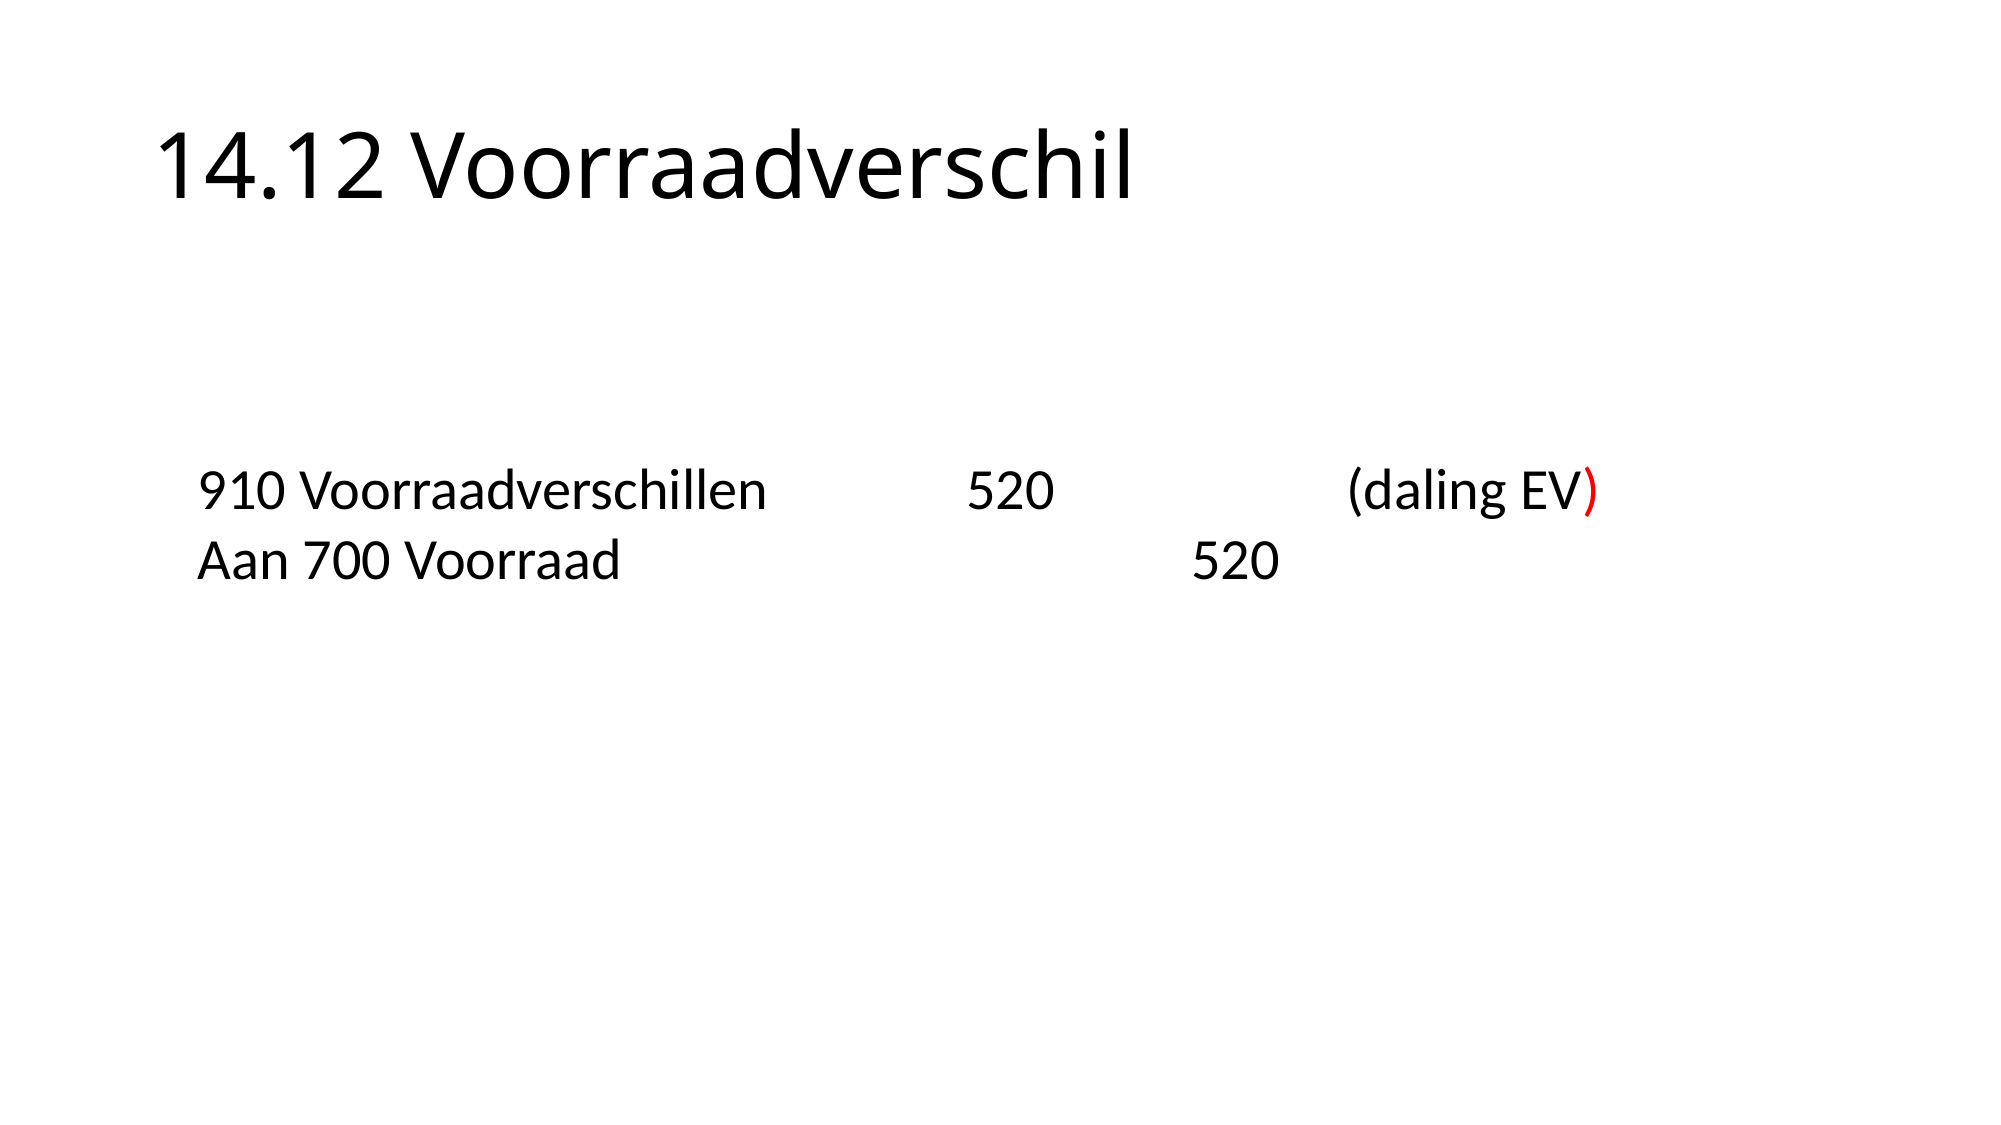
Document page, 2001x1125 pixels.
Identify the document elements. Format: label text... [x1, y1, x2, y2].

text_box 910 Voorraadverschillen 520 (daling EV) Aan 700 Voorraad 520 [156, 443, 1706, 639]
title 14.12 Voorraadverschil [137, 59, 1863, 278]
